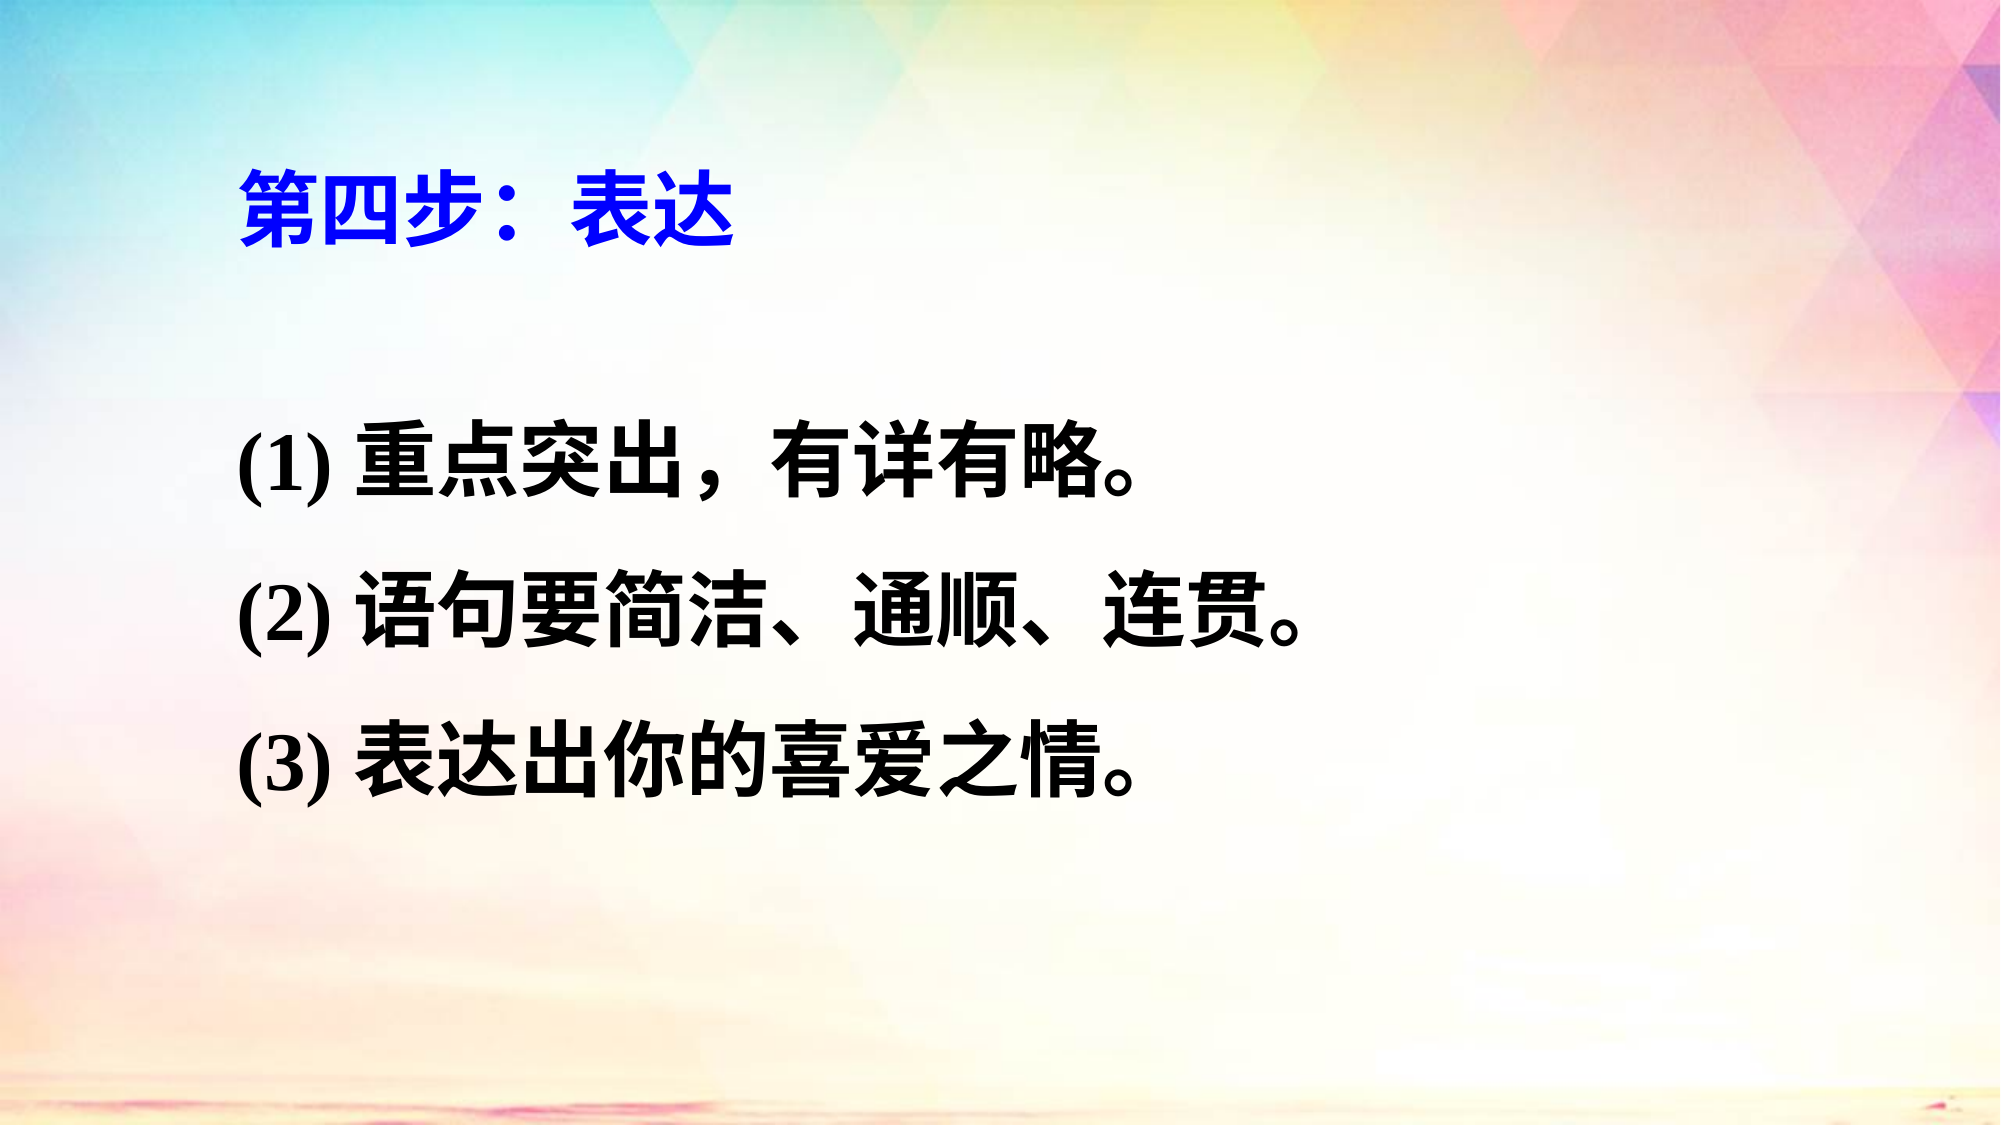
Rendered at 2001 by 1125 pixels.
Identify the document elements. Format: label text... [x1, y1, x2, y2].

picture [0, 0, 2001, 1125]
text_box 第四步：表达 (1)重点突出，有详有略。 (2)语句要简洁、通顺、连贯。 (3)表达出你的喜爱之情。 [221, 149, 1779, 915]
